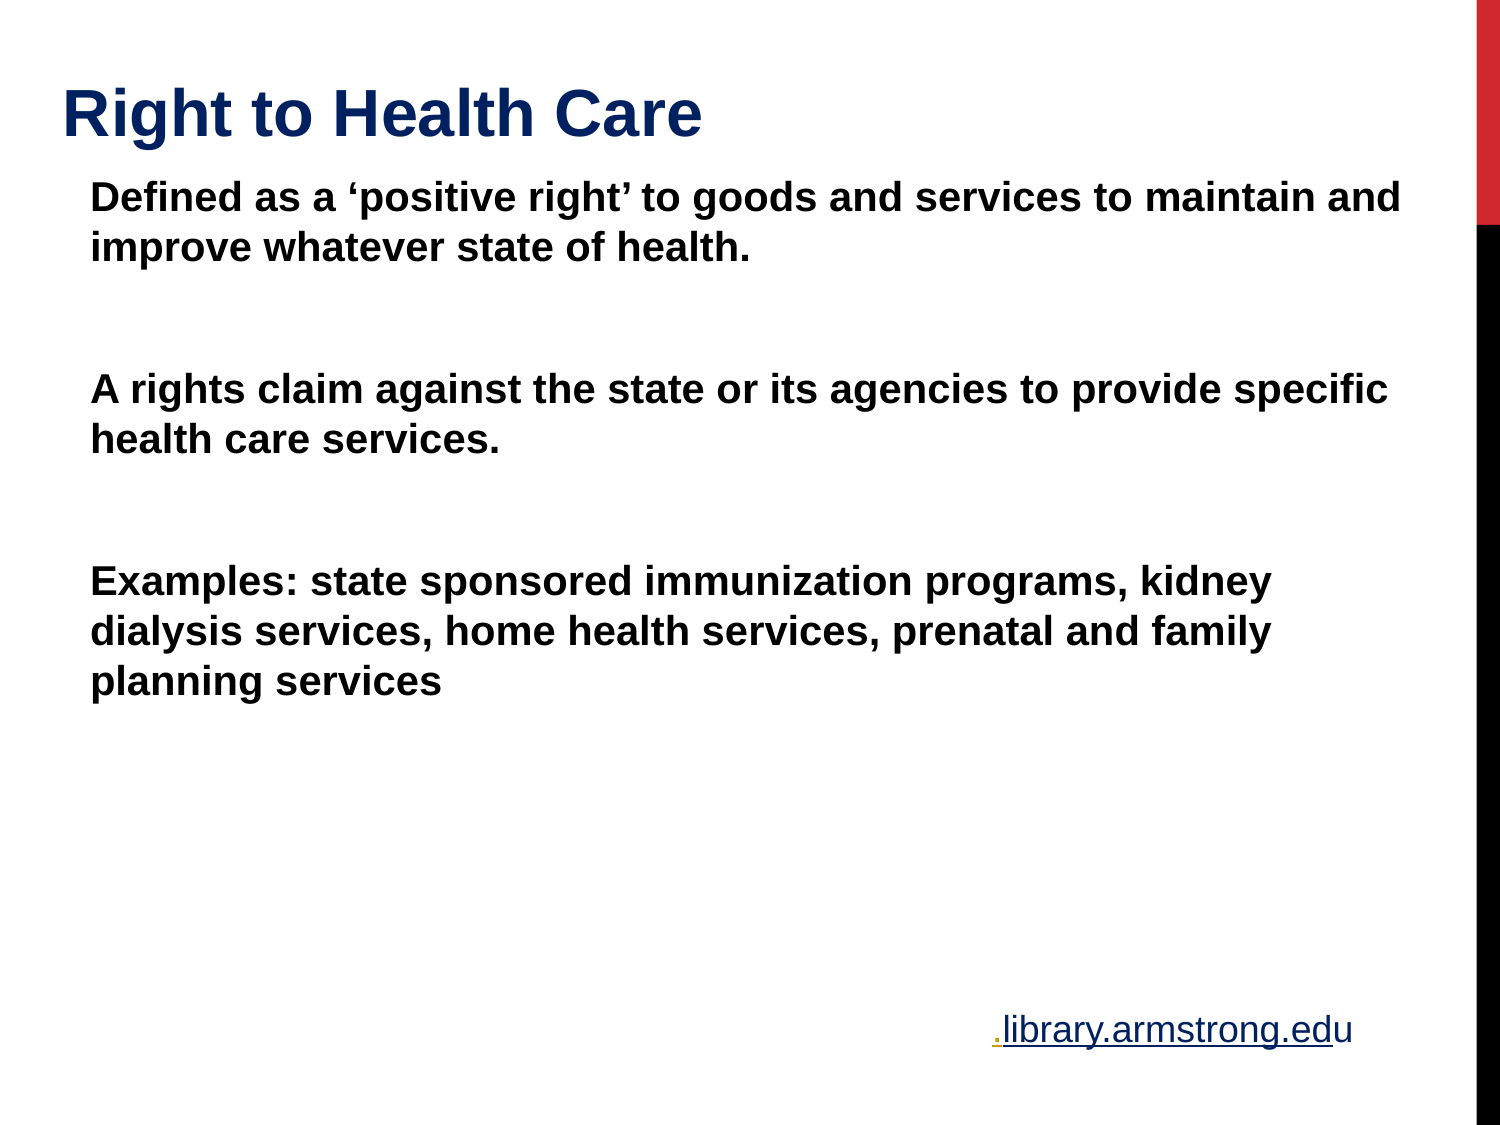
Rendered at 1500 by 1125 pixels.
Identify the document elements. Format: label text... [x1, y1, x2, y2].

list Defined as a ‘positive right’ to goods and services to maintain and improve whatever state of health. A rights claim against the state or its agencies to provide specific health care services. Examples: state sponsored immunization programs, kidney dialysis services, home health services, prenatal and family planning services [75, 162, 1425, 1005]
text_box .library.armstrong.edu [977, 998, 1369, 1058]
text_box Right to Health Care [48, 62, 719, 158]
